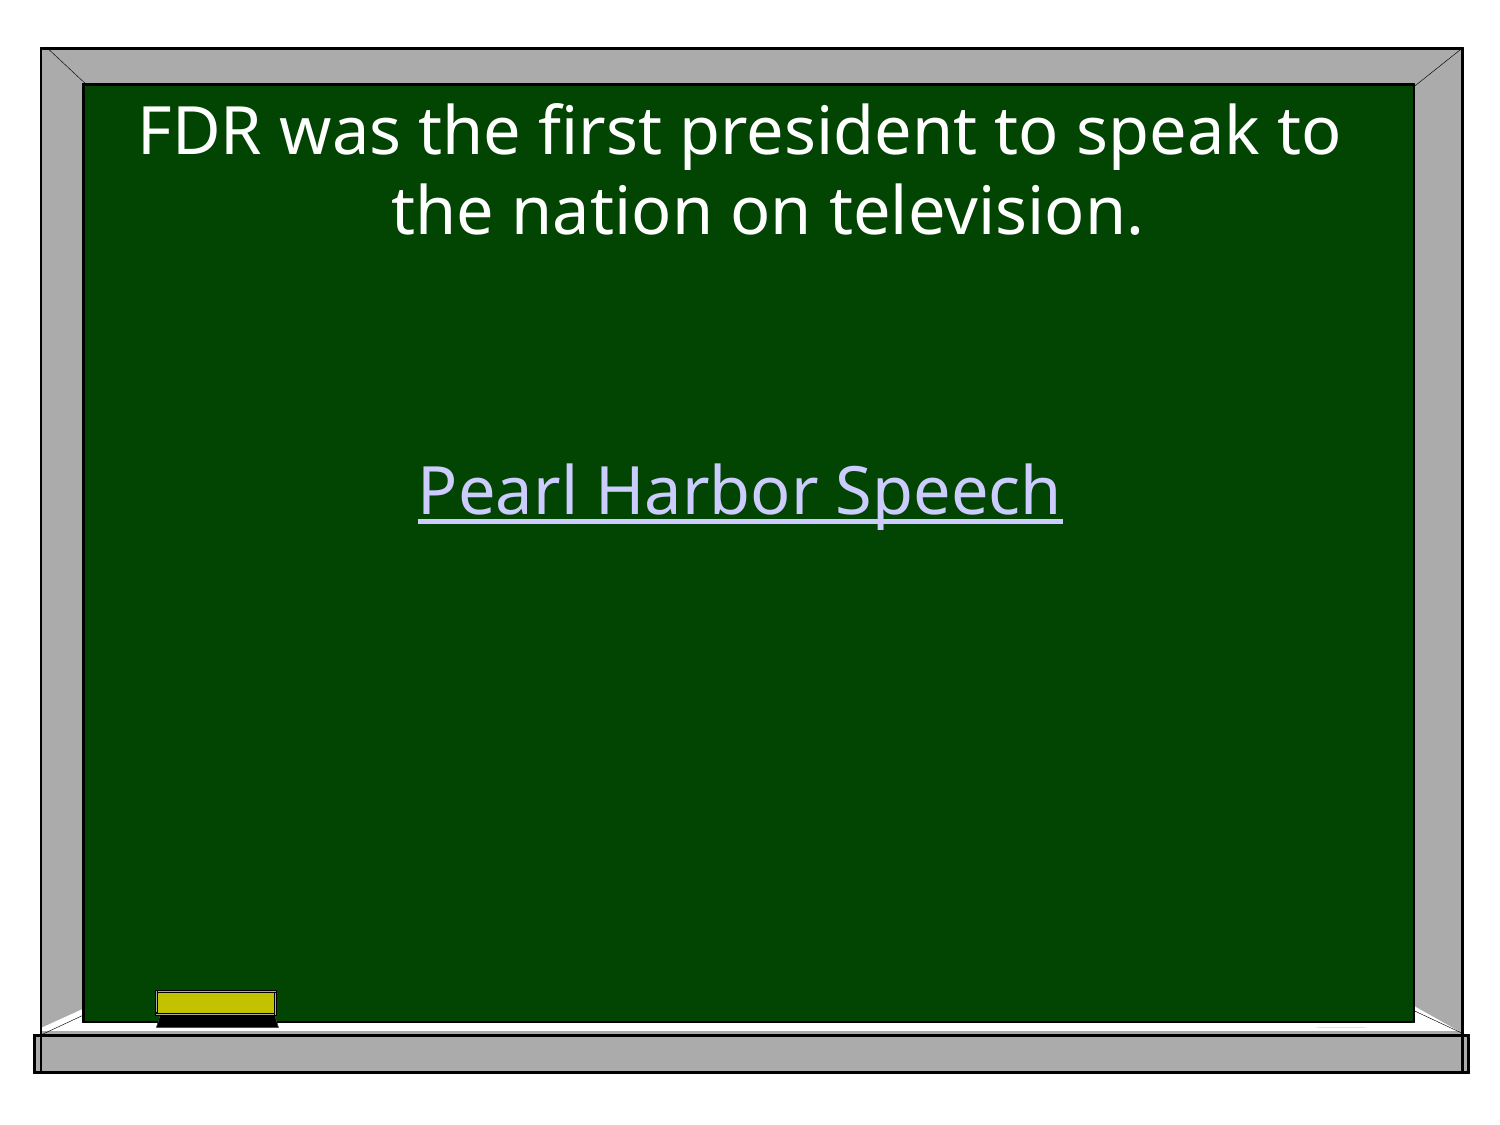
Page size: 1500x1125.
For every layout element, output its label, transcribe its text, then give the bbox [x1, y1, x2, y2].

list FDR was the first president to speak to the nation on television. Pearl Harbor Speech [77, 79, 1404, 1001]
